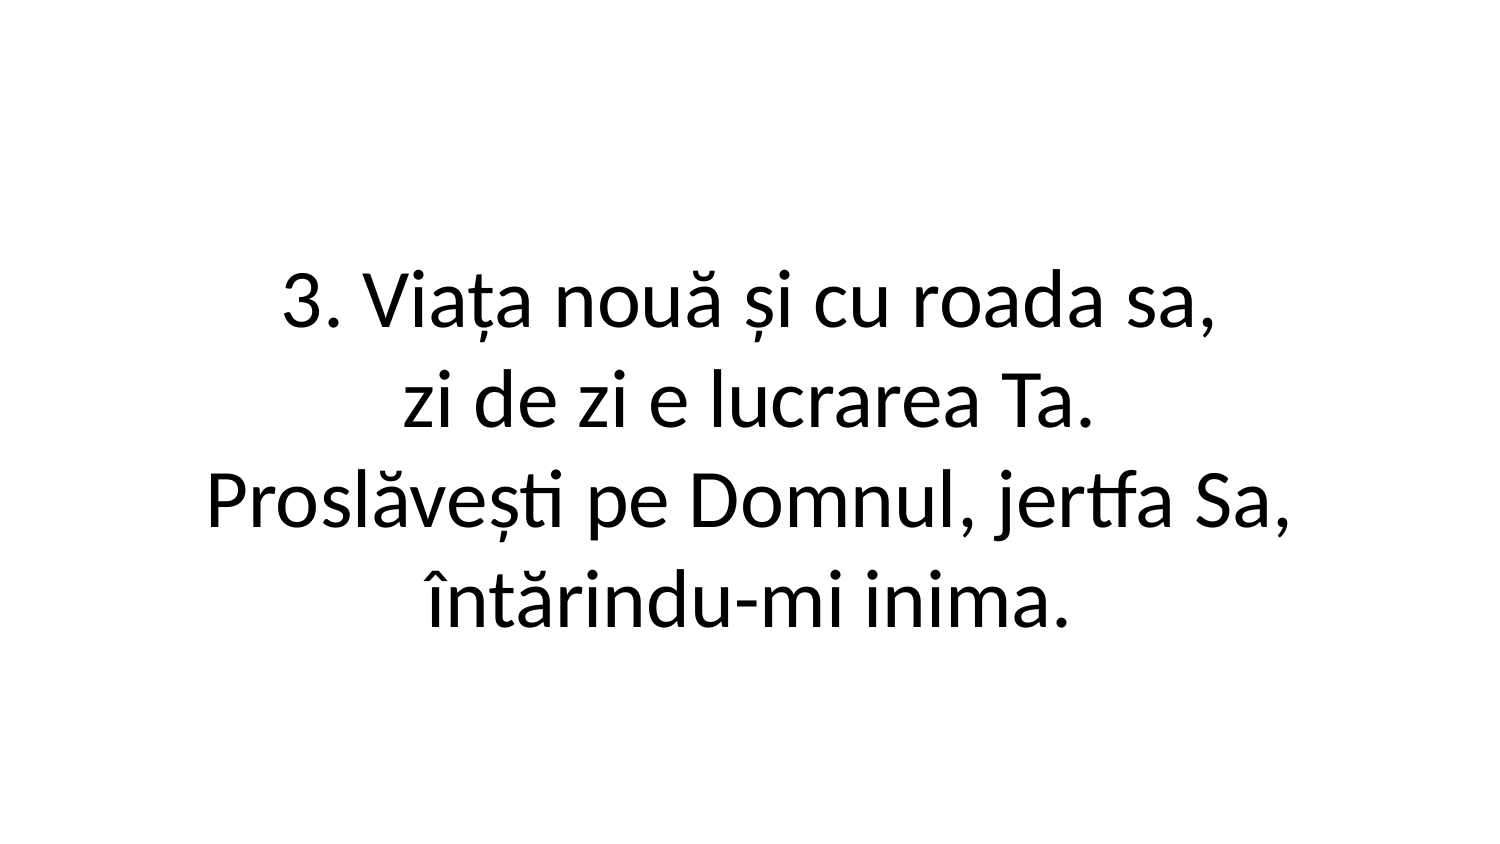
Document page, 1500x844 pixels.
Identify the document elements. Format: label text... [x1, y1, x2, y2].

text_box 3. Viața nouă și cu roada sa, zi de zi e lucrarea Ta. Proslăvești pe Domnul, jertfa Sa, întărindu-mi inima. [190, 192, 1310, 652]
